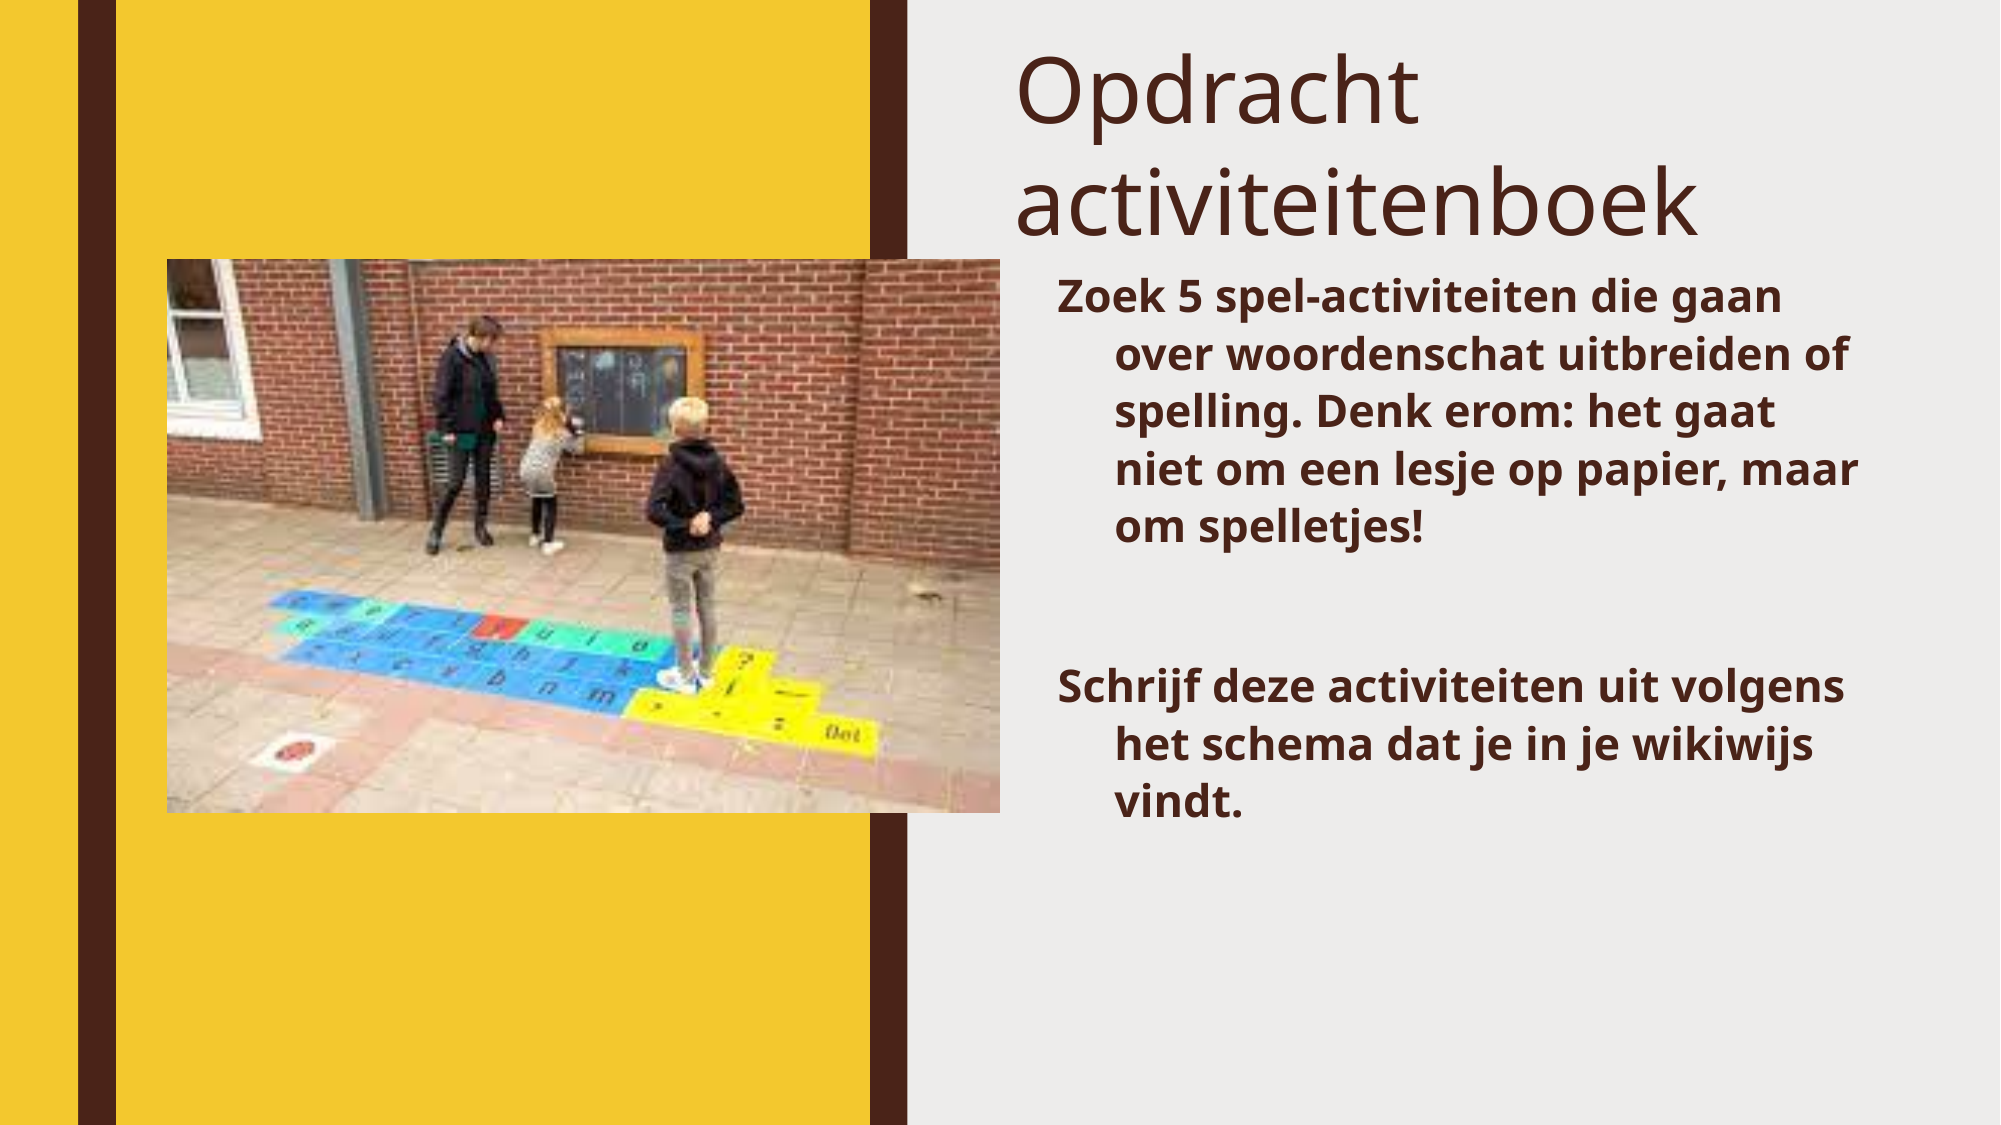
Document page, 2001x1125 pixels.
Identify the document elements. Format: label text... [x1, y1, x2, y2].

title Opdracht activiteitenboek [999, 27, 1841, 272]
text_box [76, 0, 119, 1125]
list Zoek 5 spel-activiteiten die gaan over woordenschat uitbreiden of spelling. Denk erom: het gaat niet om een lesje op papier, maar om spelletjes! Schrijf deze activiteiten uit volgens het schema dat je in je wikiwijs vindt. [1042, 259, 1884, 847]
picture [167, 259, 1000, 813]
